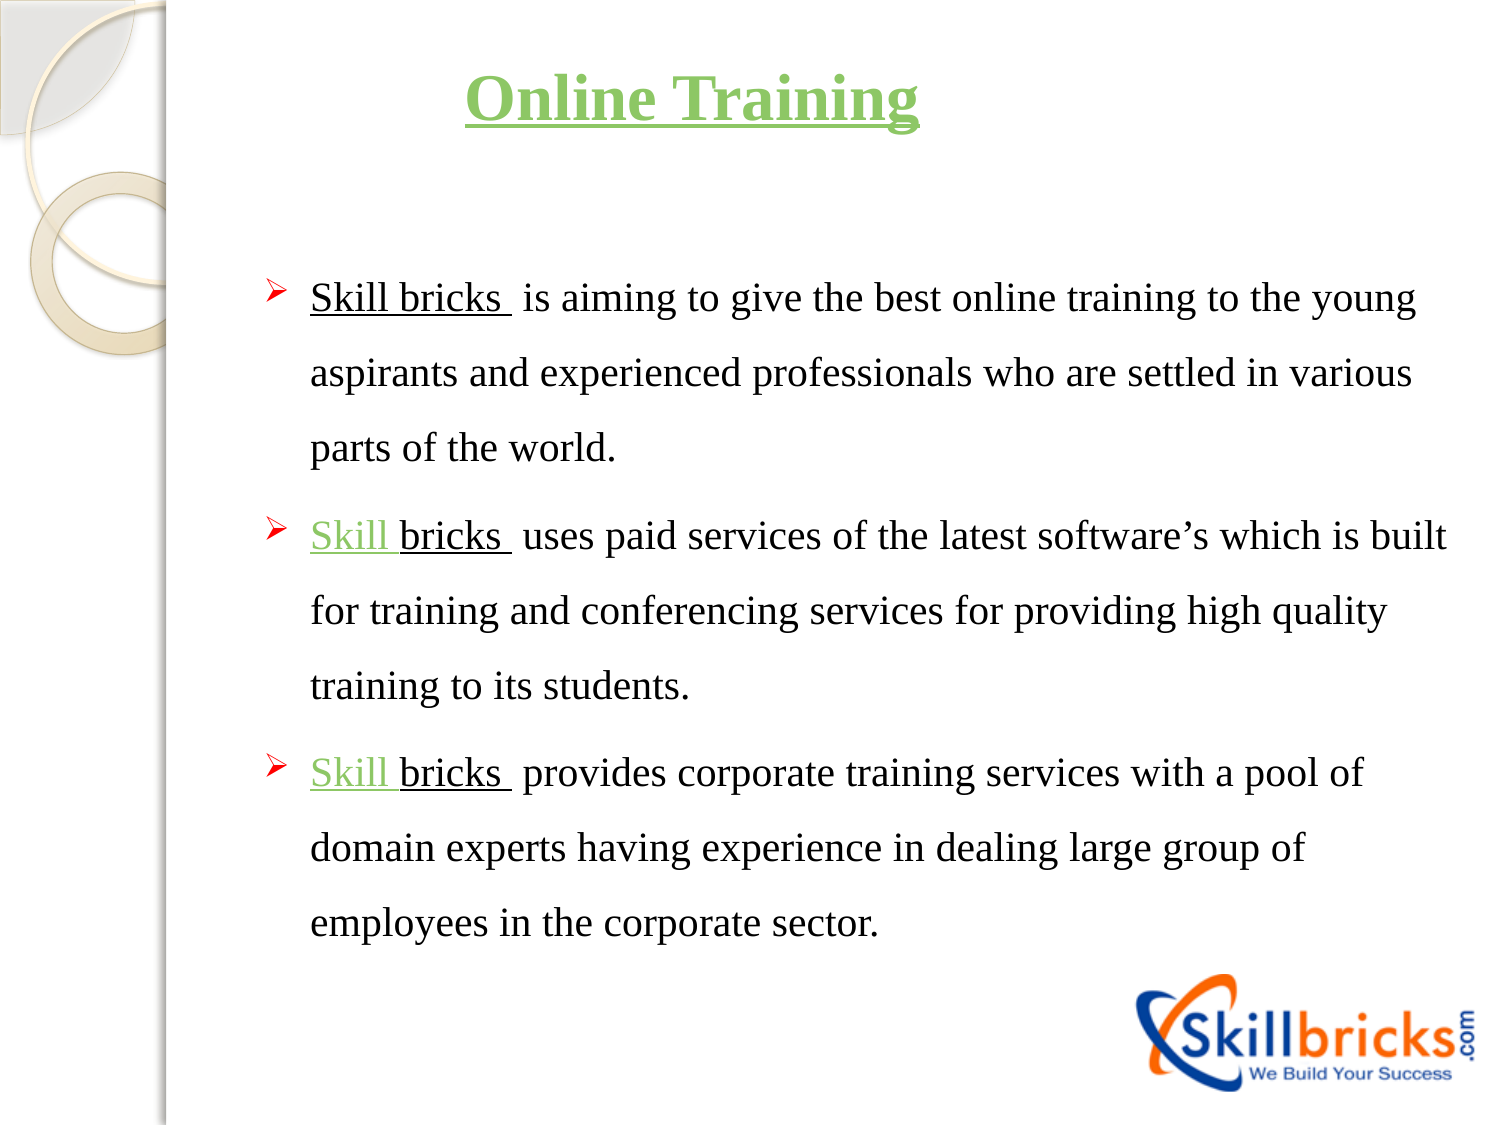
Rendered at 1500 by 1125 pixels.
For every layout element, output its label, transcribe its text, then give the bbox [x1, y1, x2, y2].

list Skill bricks is aiming to give the best online training to the young aspirants and experienced professionals who are settled in various parts of the world. Skill bricks uses paid services of the latest software’s which is built for training and conferencing services for providing high quality training to its students. Skill bricks provides corporate training services with a pool of domain experts having experience in dealing large group of employees in the corporate sector. [235, 237, 1466, 1025]
picture [1114, 974, 1500, 1096]
title Online Training [450, 0, 1500, 188]
